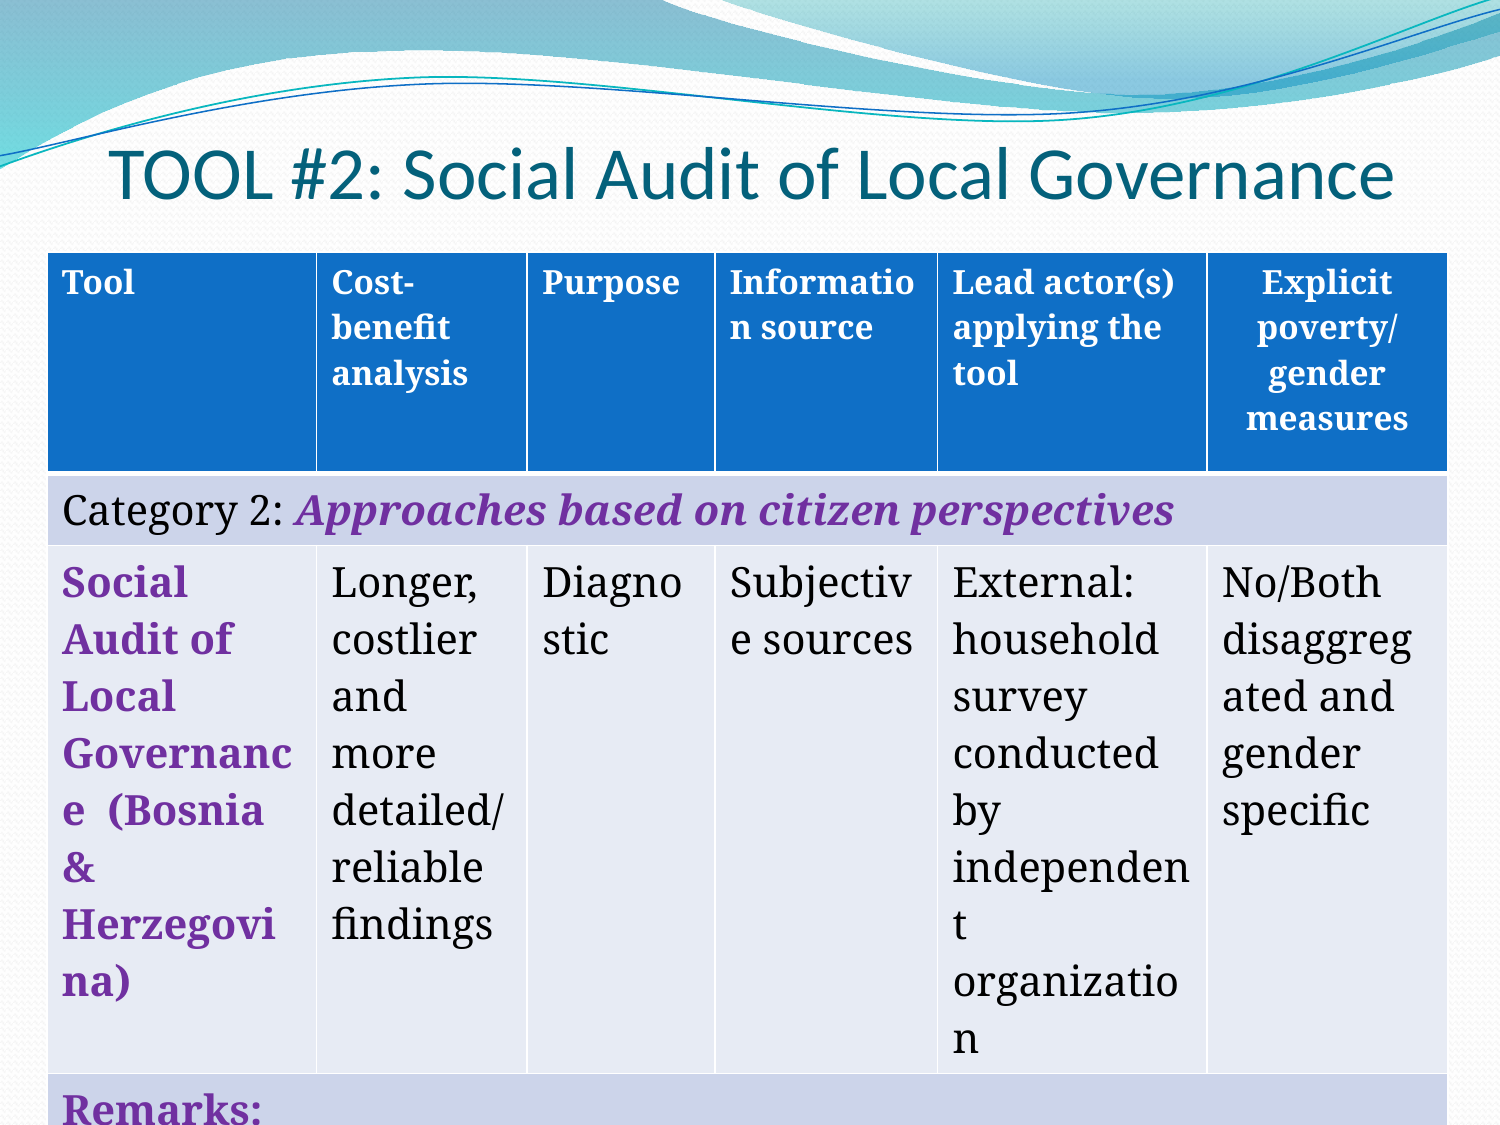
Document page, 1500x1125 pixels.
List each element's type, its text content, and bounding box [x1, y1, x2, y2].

table_cell Remarks: Combines service assessment and LG assessment; Strength: good as diagnostic and monitoring tools; Weakness: still in development (one country application [48, 1074, 1447, 1125]
table_cell Social Audit of Local Governance (Bosnia & Herzegovina) [48, 546, 316, 1073]
table_cell Diagnostic [528, 546, 714, 1073]
table_cell Longer, costlier and more detailed/ reliable findings [317, 546, 526, 1073]
table_cell External: household survey conducted by independent organization [938, 546, 1206, 1073]
table_header Tool [48, 253, 316, 471]
table_cell No/Both disaggregated and gender specific [1208, 546, 1447, 1073]
table_cell Subjective sources [716, 546, 937, 1073]
table_header Lead actor(s) applying the tool [938, 253, 1206, 471]
text_box TOOL #2: Social Audit of Local Governance [93, 117, 1418, 222]
table_header Information source [716, 253, 937, 471]
table_header Purpose [528, 253, 714, 471]
table_cell Category 2: Approaches based on citizen perspectives [48, 476, 1447, 545]
table_header Explicit poverty/ gender measures [1208, 253, 1447, 471]
table_header Cost-benefit analysis [317, 253, 526, 471]
